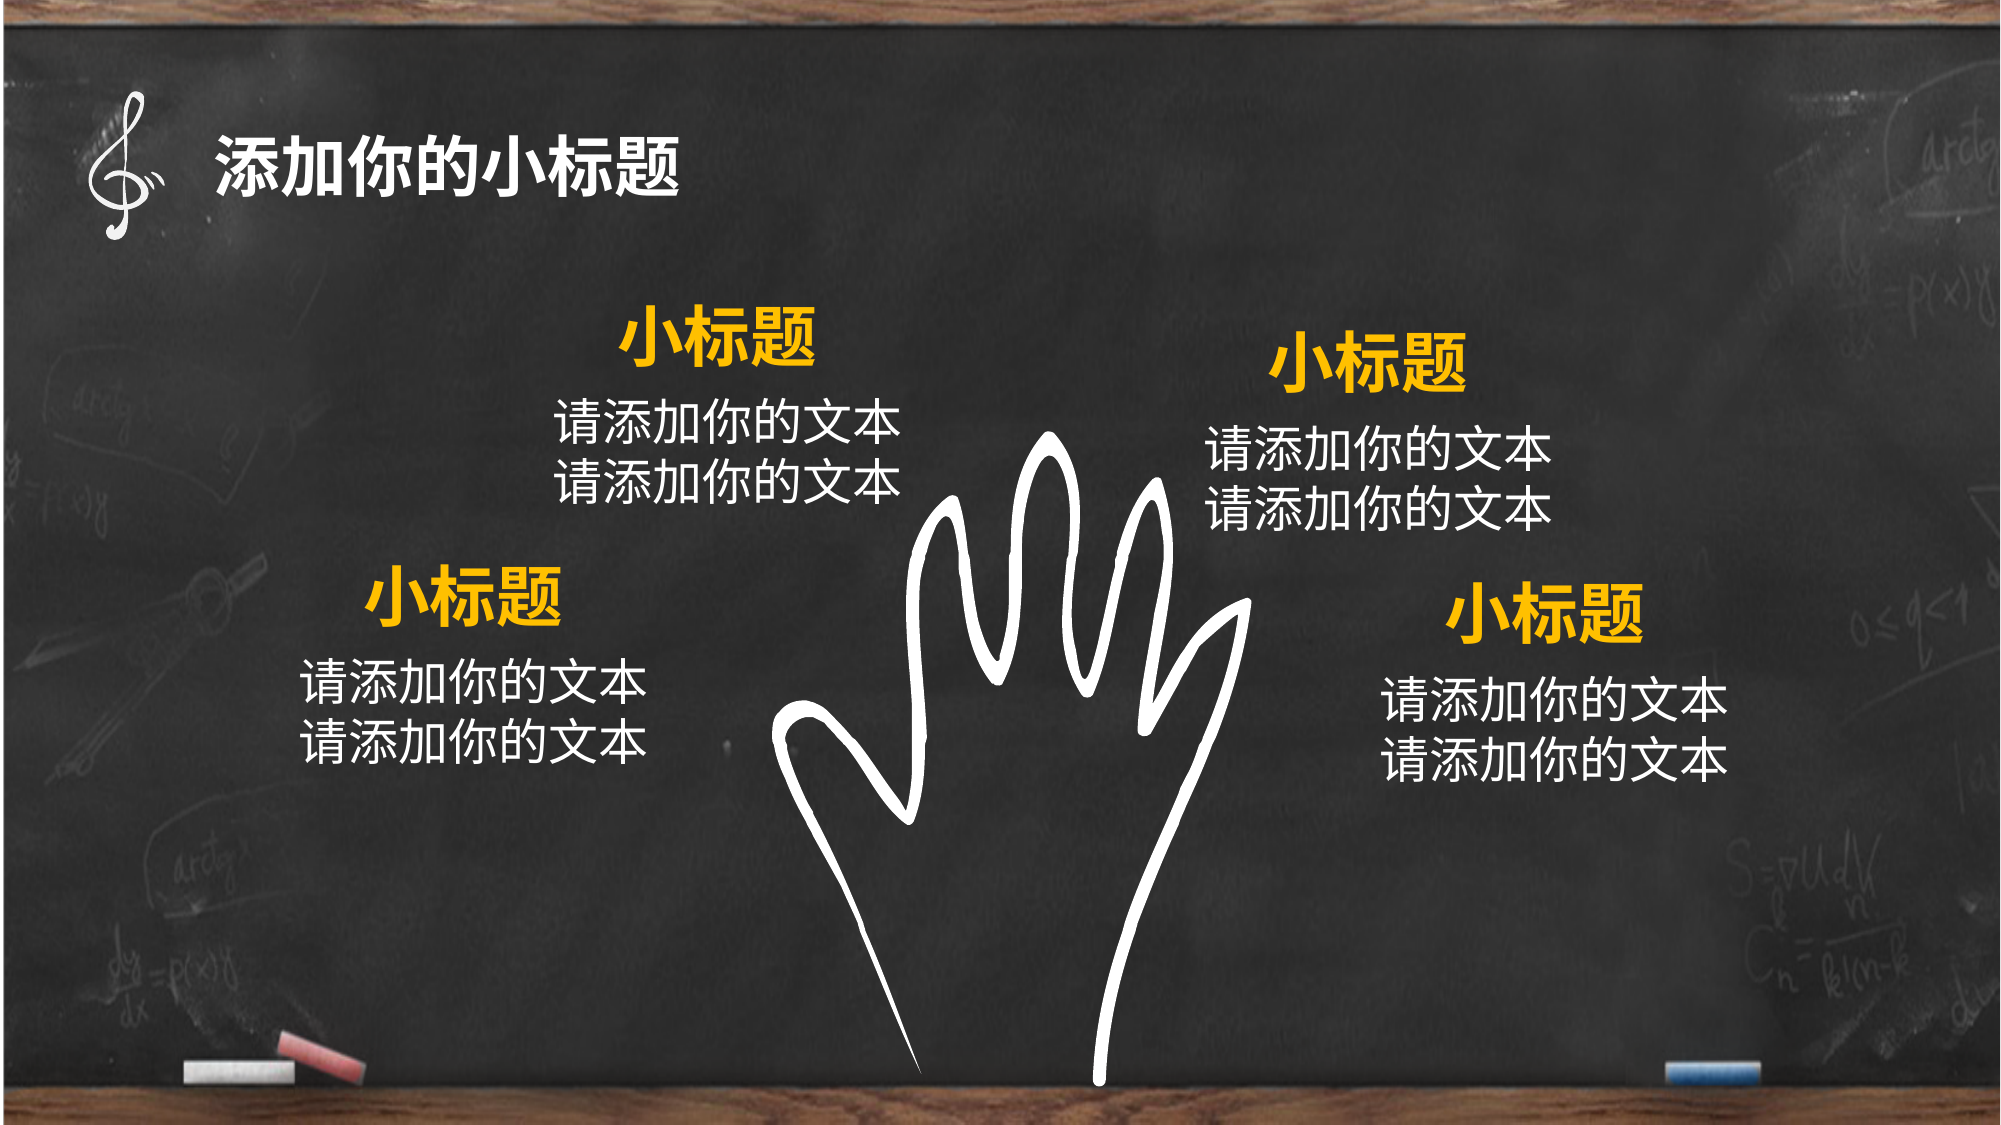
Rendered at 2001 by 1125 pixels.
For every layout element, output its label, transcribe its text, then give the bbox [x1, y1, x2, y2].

picture [0, 0, 2001, 1125]
text_box 请添加你的文本请添加你的文本 [1365, 660, 1761, 796]
text_box 请添加你的文本请添加你的文本 [283, 642, 679, 778]
text_box 小标题 [1253, 313, 1509, 409]
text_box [85, 90, 169, 242]
text_box 小标题 [602, 287, 858, 382]
text_box 添加你的小标题 [214, 124, 682, 205]
text_box 请添加你的文本请添加你的文本 [1188, 409, 1584, 545]
text_box 小标题 [348, 547, 604, 642]
text_box [772, 431, 1252, 1087]
text_box 请添加你的文本请添加你的文本 [537, 382, 933, 518]
text_box 小标题 [1429, 564, 1686, 660]
